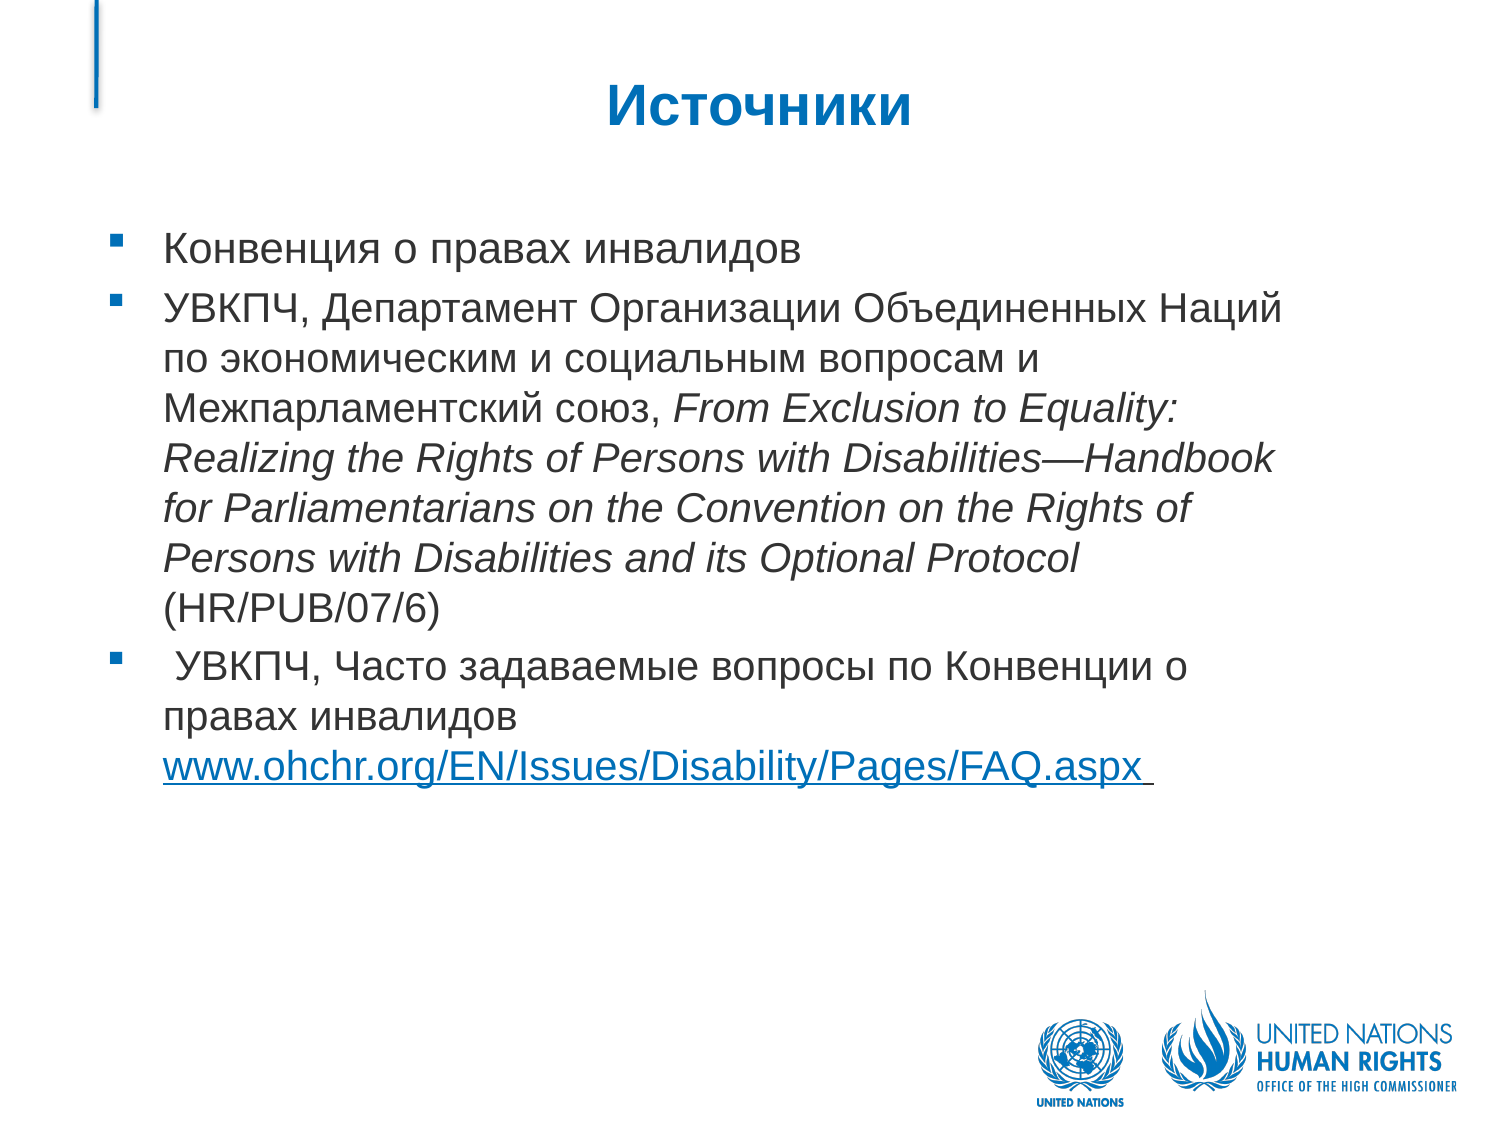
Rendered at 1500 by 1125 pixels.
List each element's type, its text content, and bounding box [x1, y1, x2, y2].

picture [1037, 990, 1457, 1107]
list Конвенция о правах инвалидов УВКПЧ, Департамент Организации Объединенных Наций по экономическим и социальным вопросам и Межпарламентский союз, From Exclusion to Equality: Realizing the Rights of Persons with Disabilities—Handbook for Parliamentarians on the Convention on the Rights of Persons with Disabilities and its Optional Protocol (HR/PUB/07/6) УВКПЧ, Часто задаваемые вопросы по Конвенции о правах инвалидов www.ohchr.org/EN/Issues/Disability/Pages/FAQ.aspx [91, 212, 1319, 827]
title Источники [57, 59, 1463, 248]
